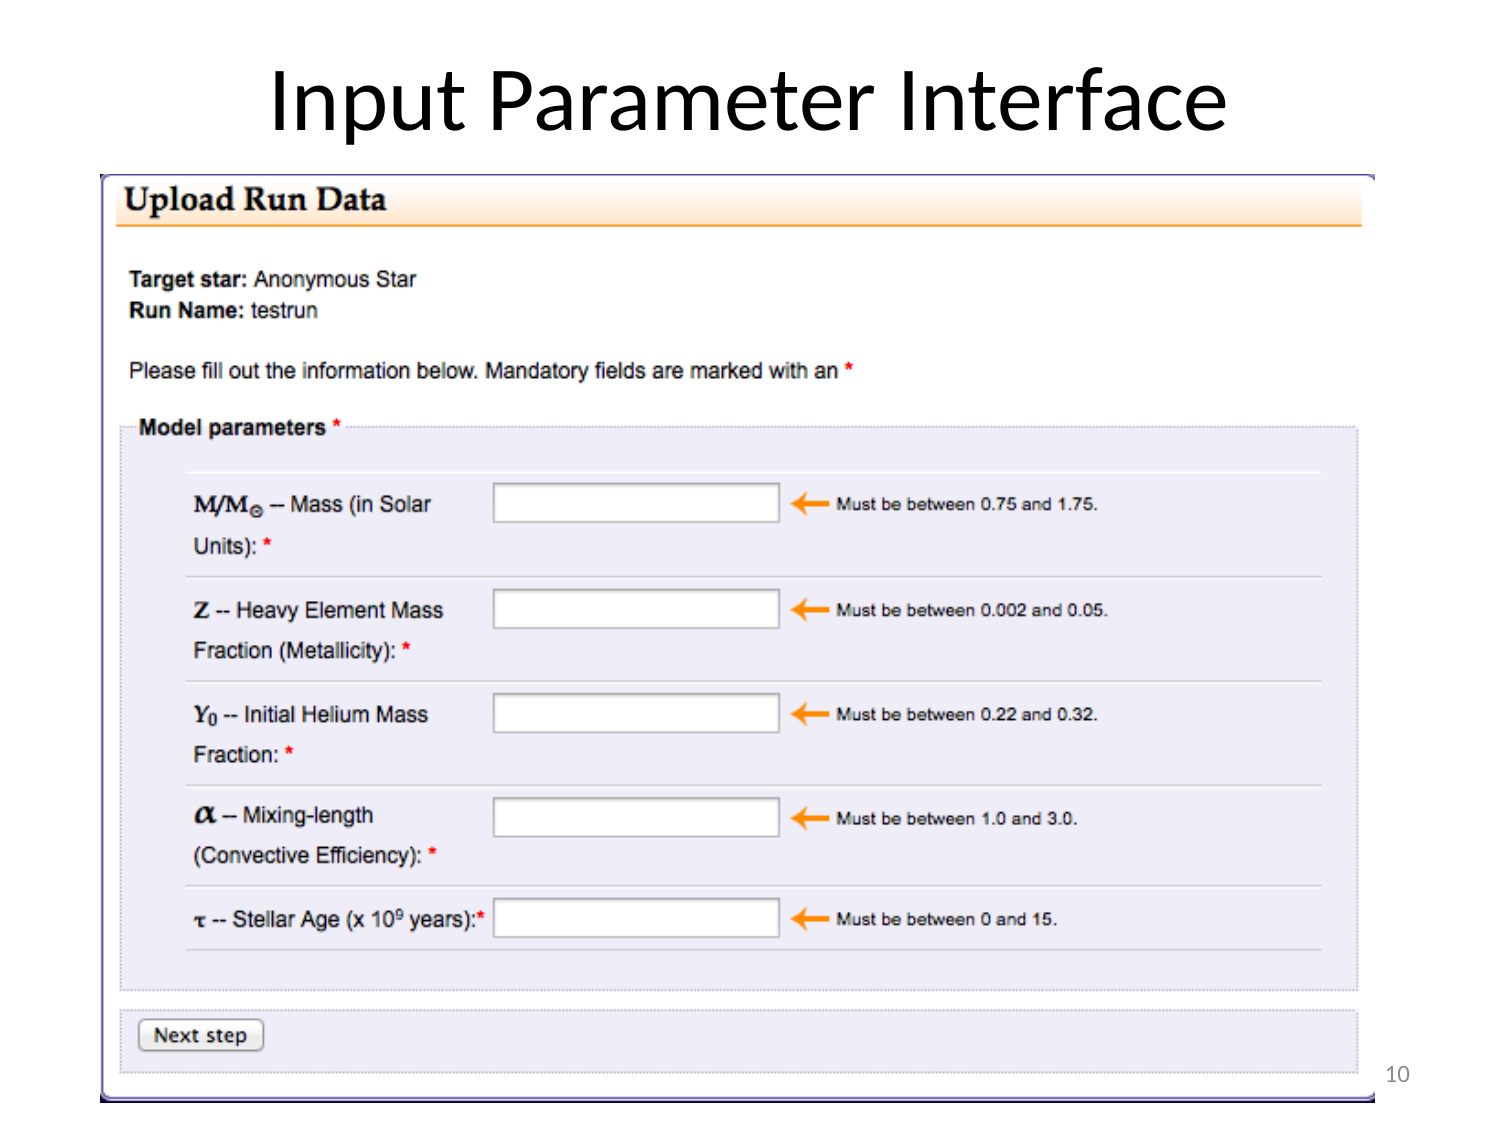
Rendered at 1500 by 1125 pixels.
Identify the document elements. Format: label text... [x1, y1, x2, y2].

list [0, 174, 1500, 1103]
title Input Parameter Interface [75, 0, 1425, 172]
